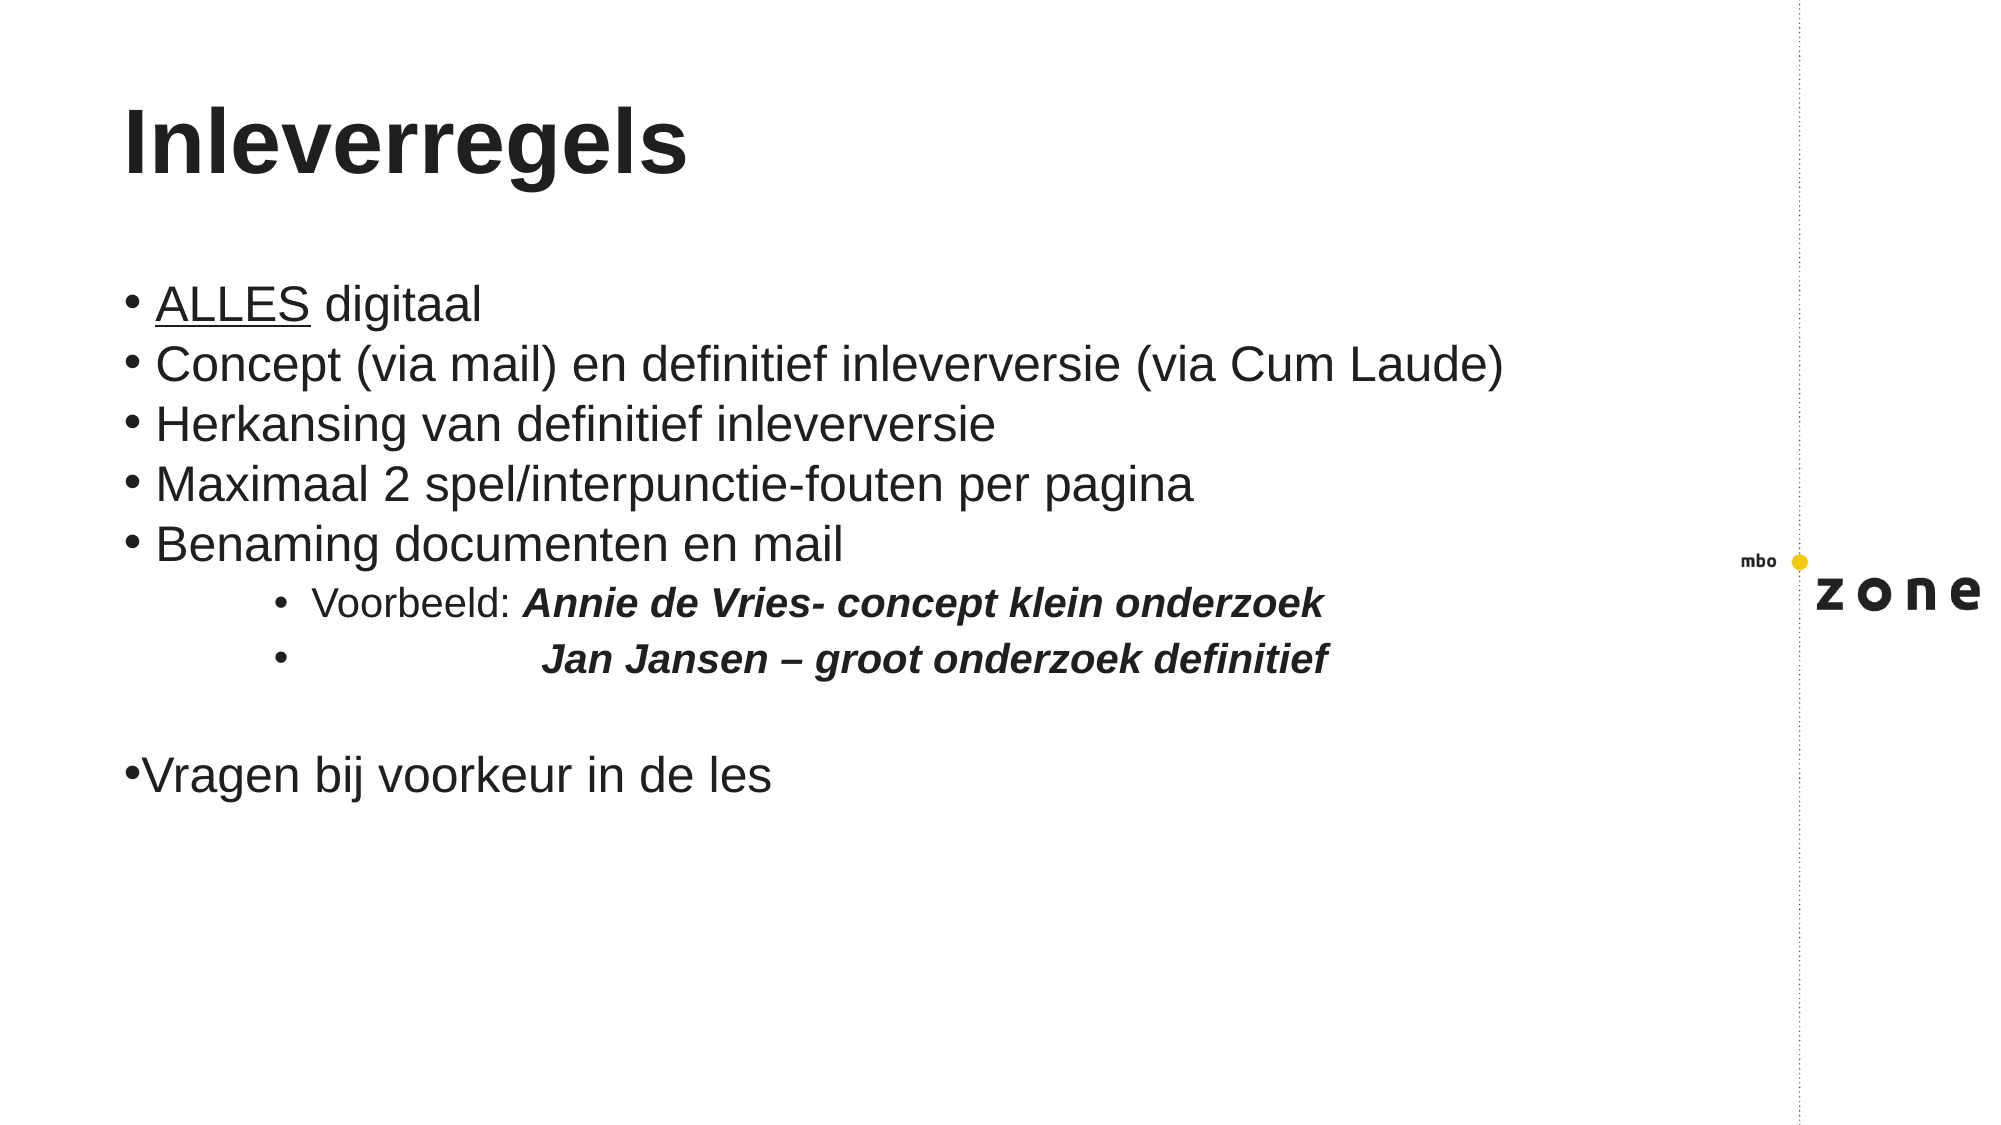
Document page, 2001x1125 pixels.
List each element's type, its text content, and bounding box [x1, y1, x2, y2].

picture [1596, 0, 2001, 1125]
title Inleverregels [124, 94, 1607, 272]
list ALLES digitaal Concept (via mail) en definitief inleverversie (via Cum Laude) Herkansing van definitief inleverversie Maximaal 2 spel/interpunctie-fouten per pagina Benaming documenten en mail Voorbeeld: Annie de Vries- concept klein onderzoek Jan Jansen – groot onderzoek definitief Vragen bij voorkeur in de les [124, 271, 1555, 1015]
